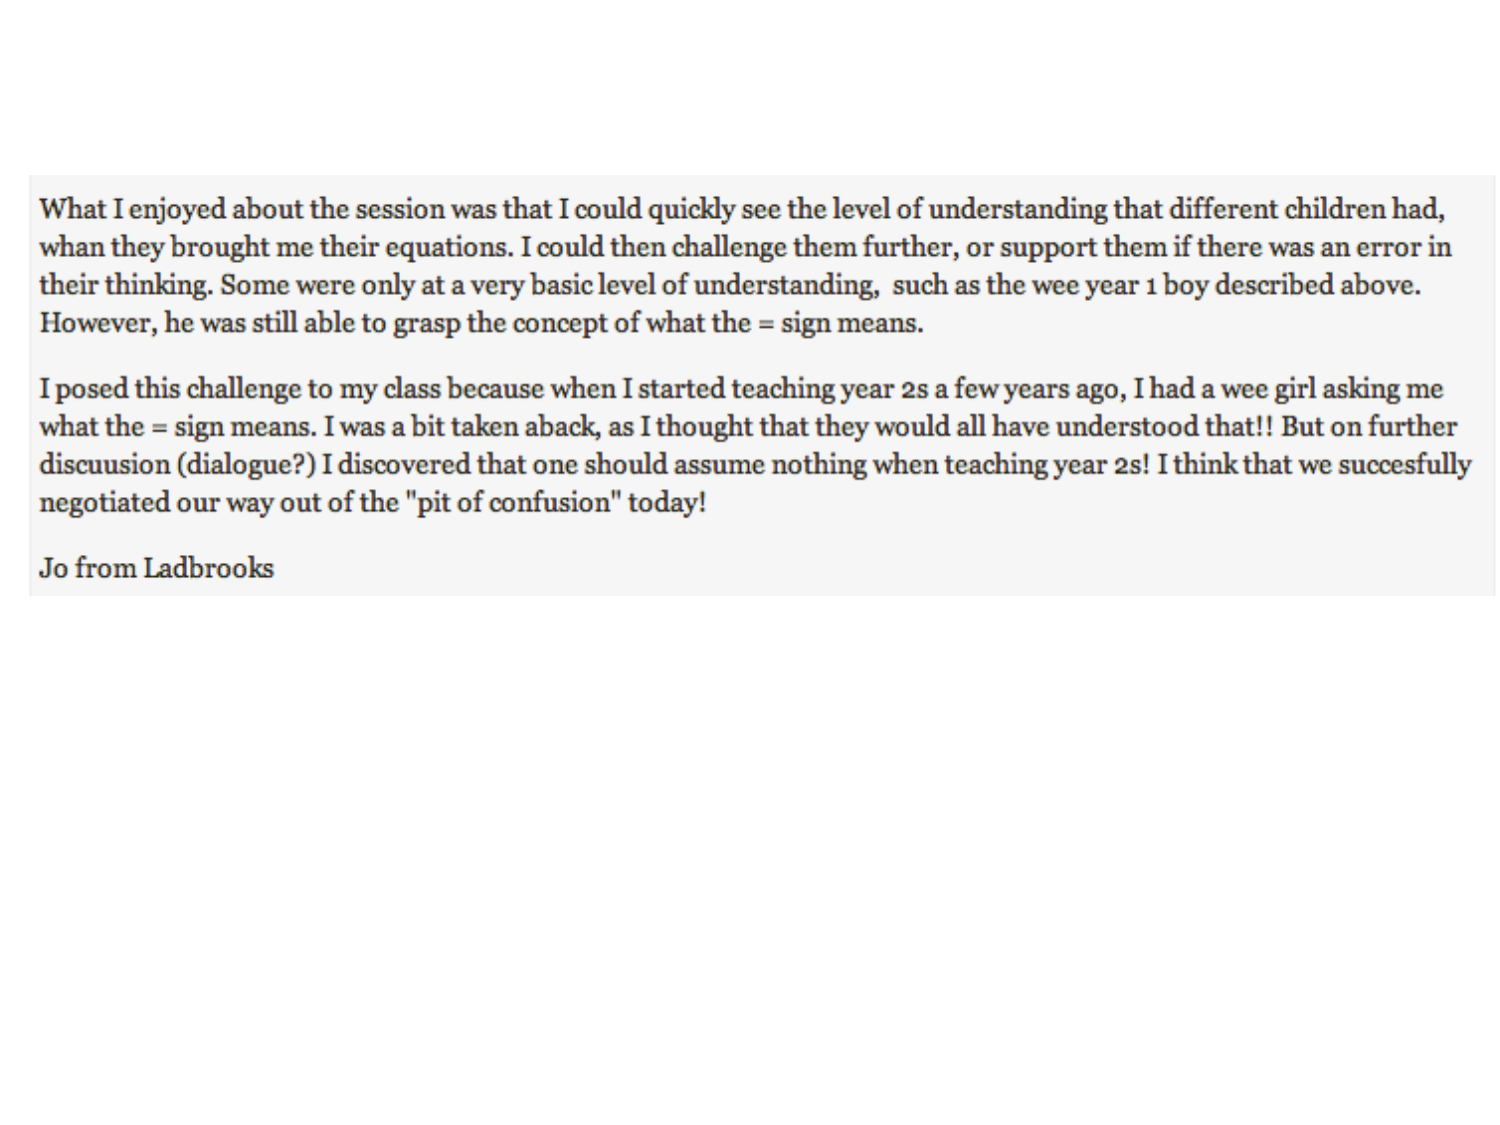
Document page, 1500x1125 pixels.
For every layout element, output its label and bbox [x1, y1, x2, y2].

picture [0, 175, 1500, 596]
